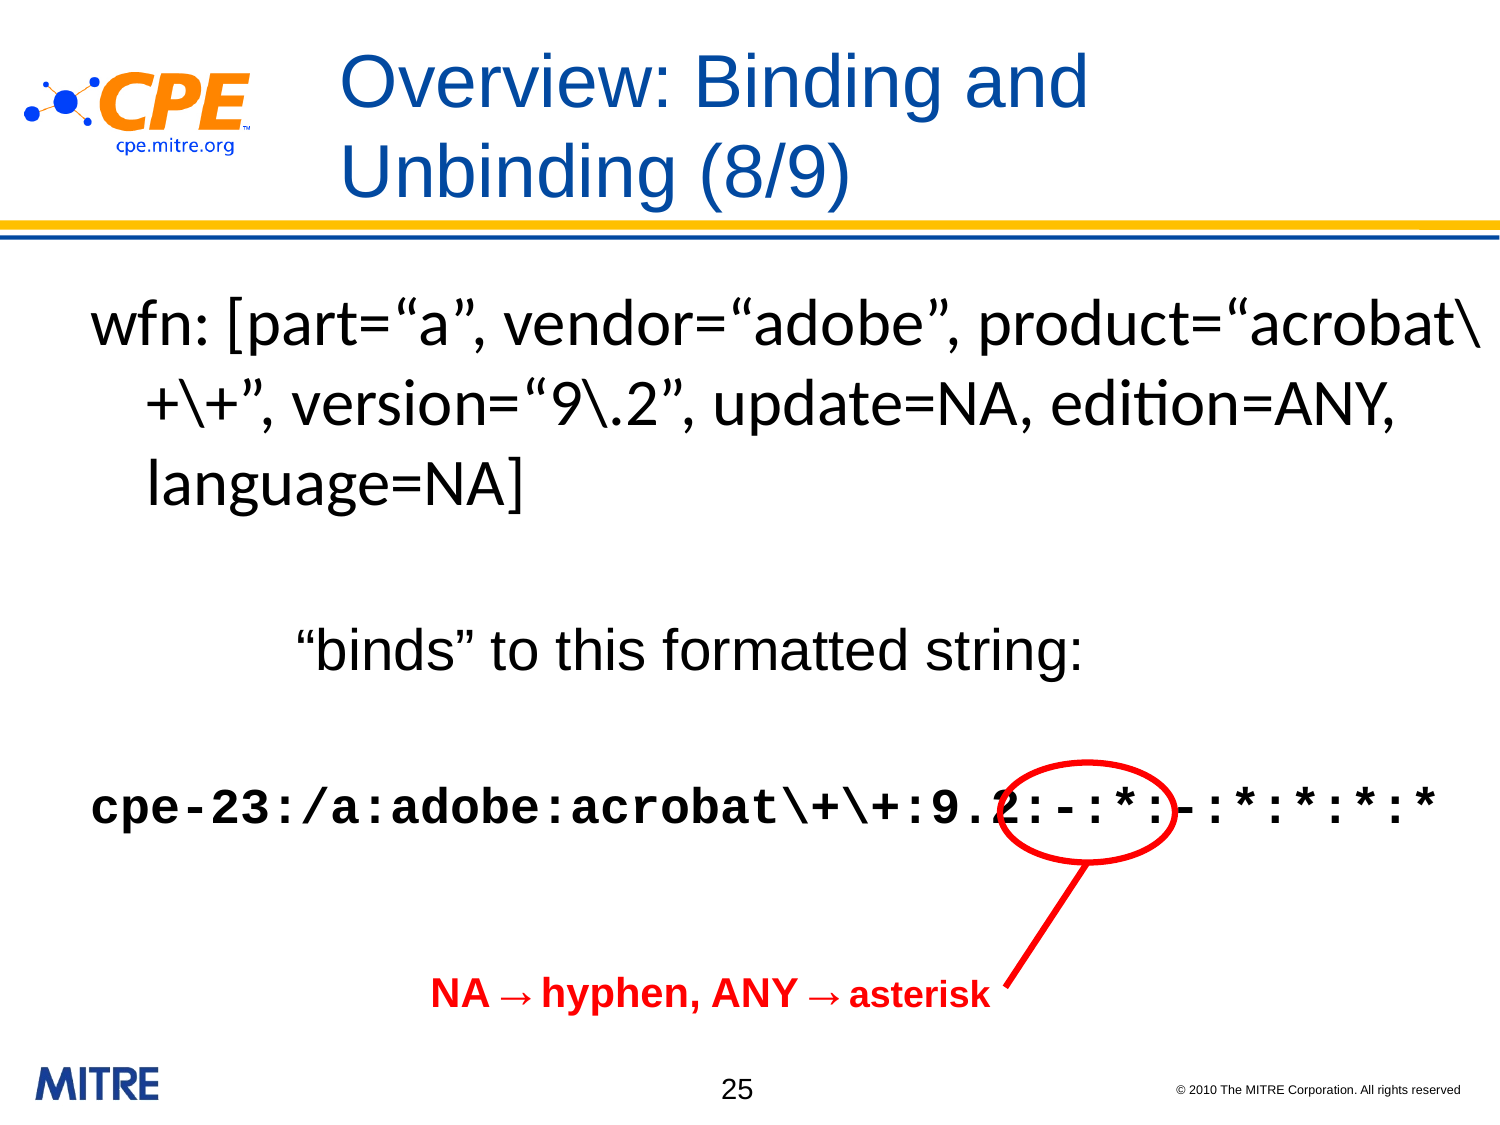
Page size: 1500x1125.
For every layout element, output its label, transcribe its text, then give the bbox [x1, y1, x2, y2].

slide_number 25 [562, 1062, 913, 1113]
title Overview: Binding and Unbinding (8/9) [324, 44, 1438, 201]
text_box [985, 885, 1111, 965]
list wfn: [part=“a”, vendor=“adobe”, product=“acrobat\+\+”, version=“9\.2”, update=NA, edition=ANY, language=NA] “binds” to this formatted string: cpe-23:/a:adobe:acrobat\+\+:9.2:-:*:-:*:*:*:* [74, 271, 1500, 990]
picture [30, 1064, 163, 1106]
picture [24, 72, 250, 156]
text_box [999, 762, 1175, 863]
text_box NA→hyphen, ANY→asterisk [415, 949, 1006, 1025]
